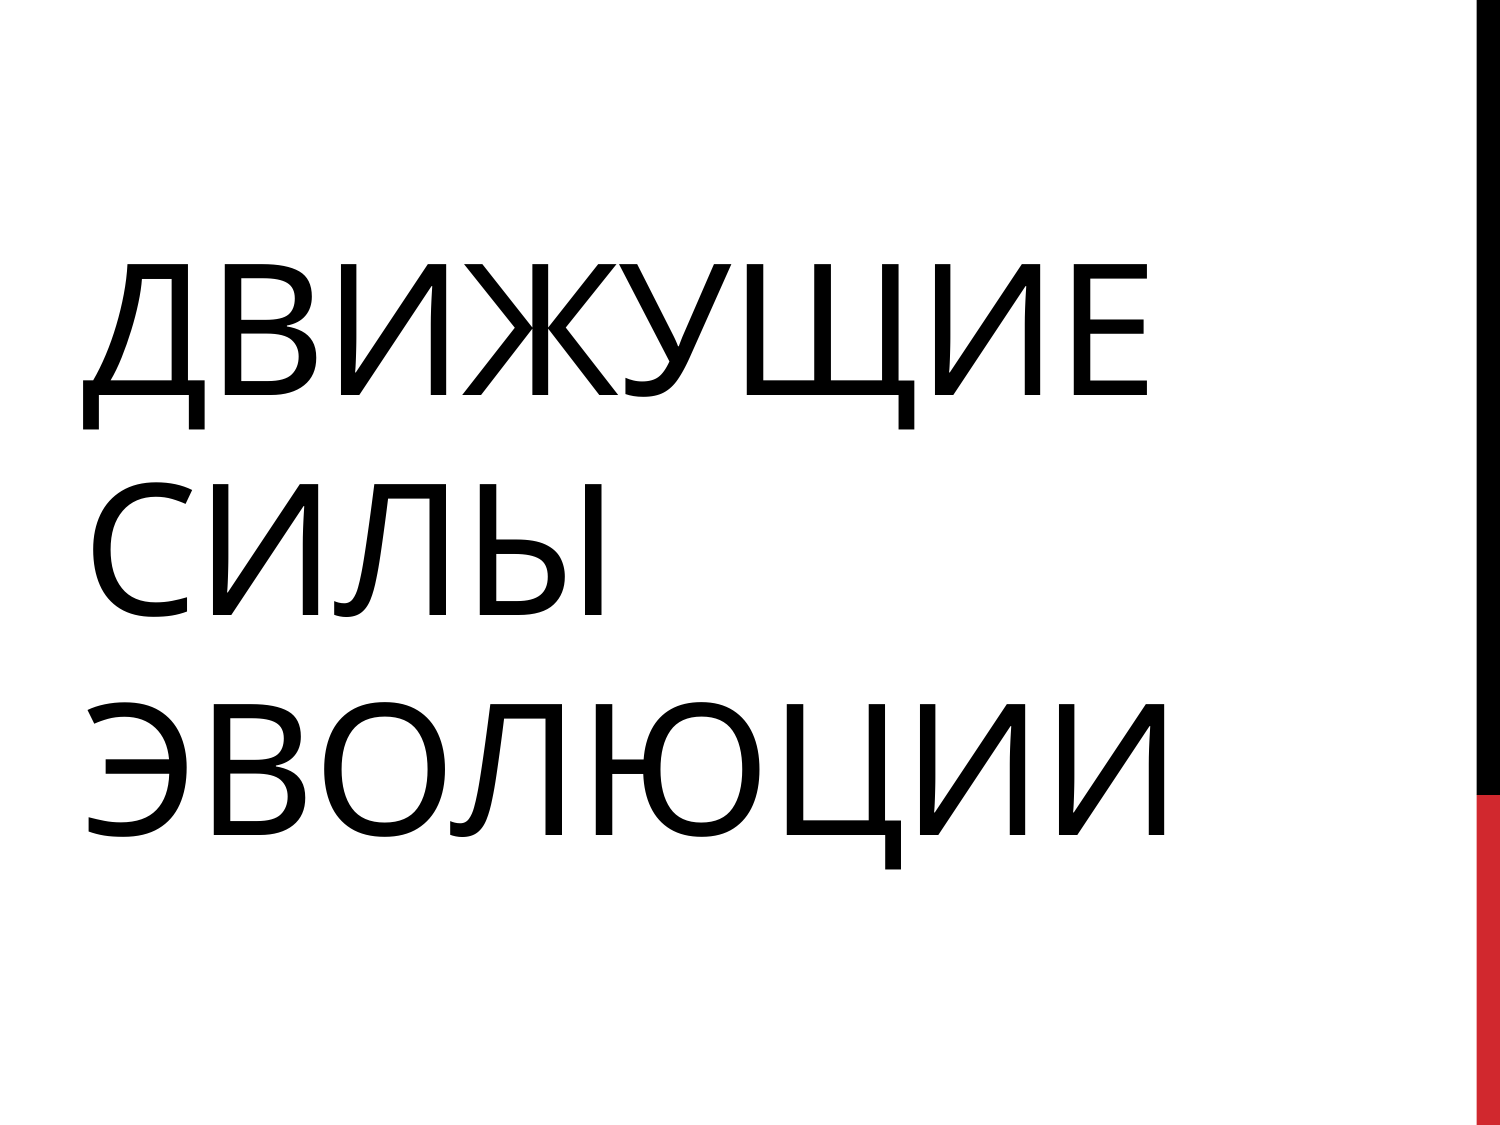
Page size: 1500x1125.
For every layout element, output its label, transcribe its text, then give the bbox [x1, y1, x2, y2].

title Движущие силы эволюции [74, 36, 1412, 1048]
